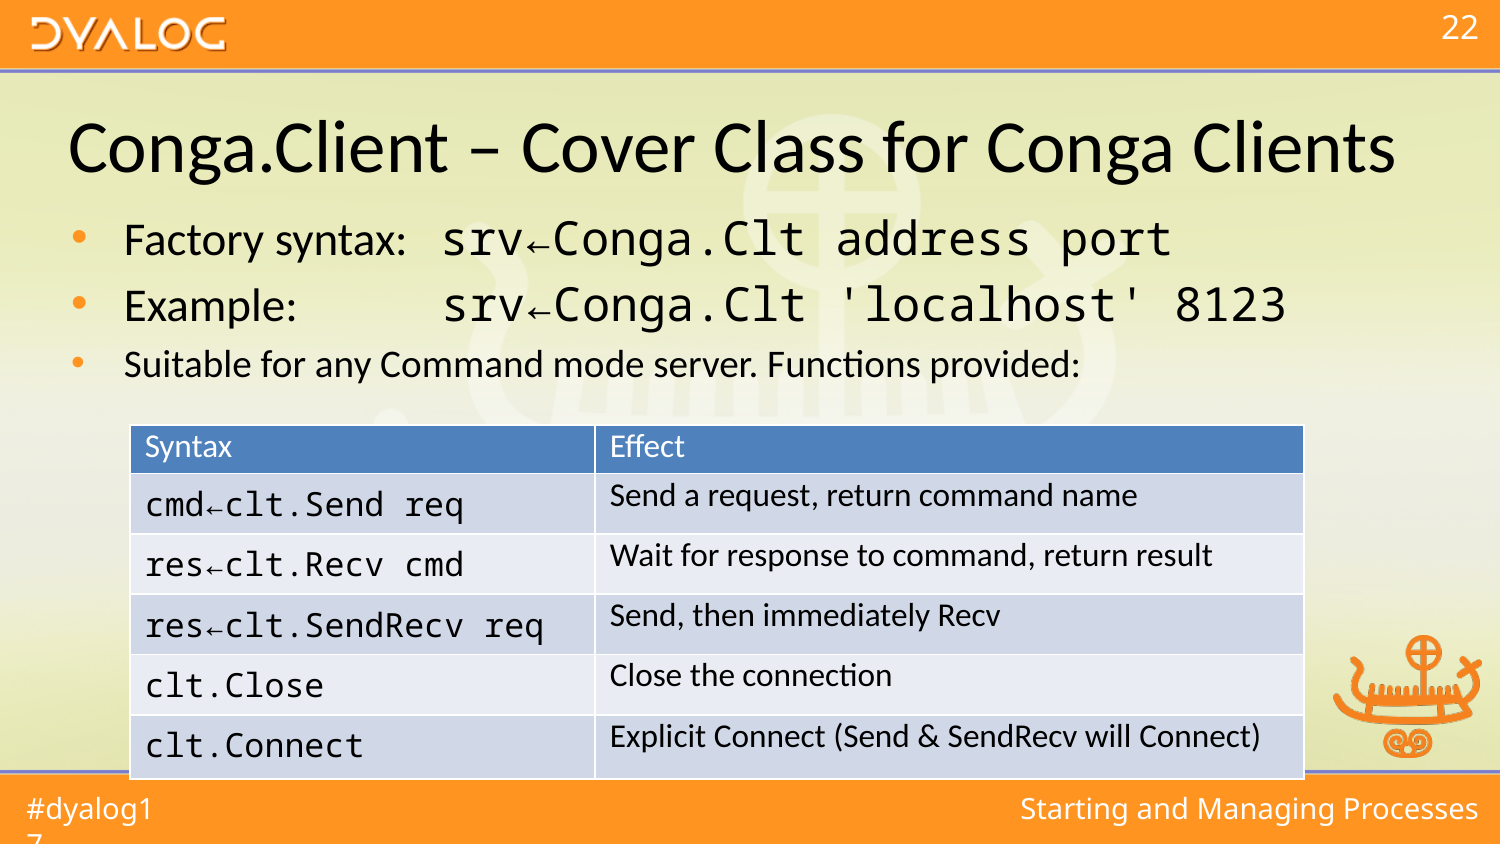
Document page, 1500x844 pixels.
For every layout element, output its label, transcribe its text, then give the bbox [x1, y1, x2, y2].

table_cell res←clt.SendRecv req [131, 595, 594, 654]
table_cell Wait for response to command, return result [596, 535, 1303, 593]
table_cell cmd←clt.Send req [131, 474, 594, 533]
table_header Syntax [131, 426, 594, 473]
picture [0, 0, 1500, 844]
table_header Effect [596, 426, 1303, 473]
table_cell Send, then immediately Recv [596, 595, 1303, 654]
table_cell Close the connection [596, 655, 1303, 714]
list Factory syntax: srv←Conga.Clt address port Example: srv←Conga.Clt 'localhost' 8123 Suitable for any Command mode server. Functions provided: [56, 200, 1378, 437]
table_cell Explicit Connect (Send & SendRecv will Connect) [596, 716, 1303, 778]
table_cell clt.Connect [131, 716, 594, 778]
table_cell clt.Close [131, 655, 594, 714]
title Conga.Client – Cover Class for Conga Clients [53, 94, 1425, 192]
table_cell res←clt.Recv cmd [131, 535, 594, 593]
table_cell Send a request, return command name [596, 474, 1303, 533]
